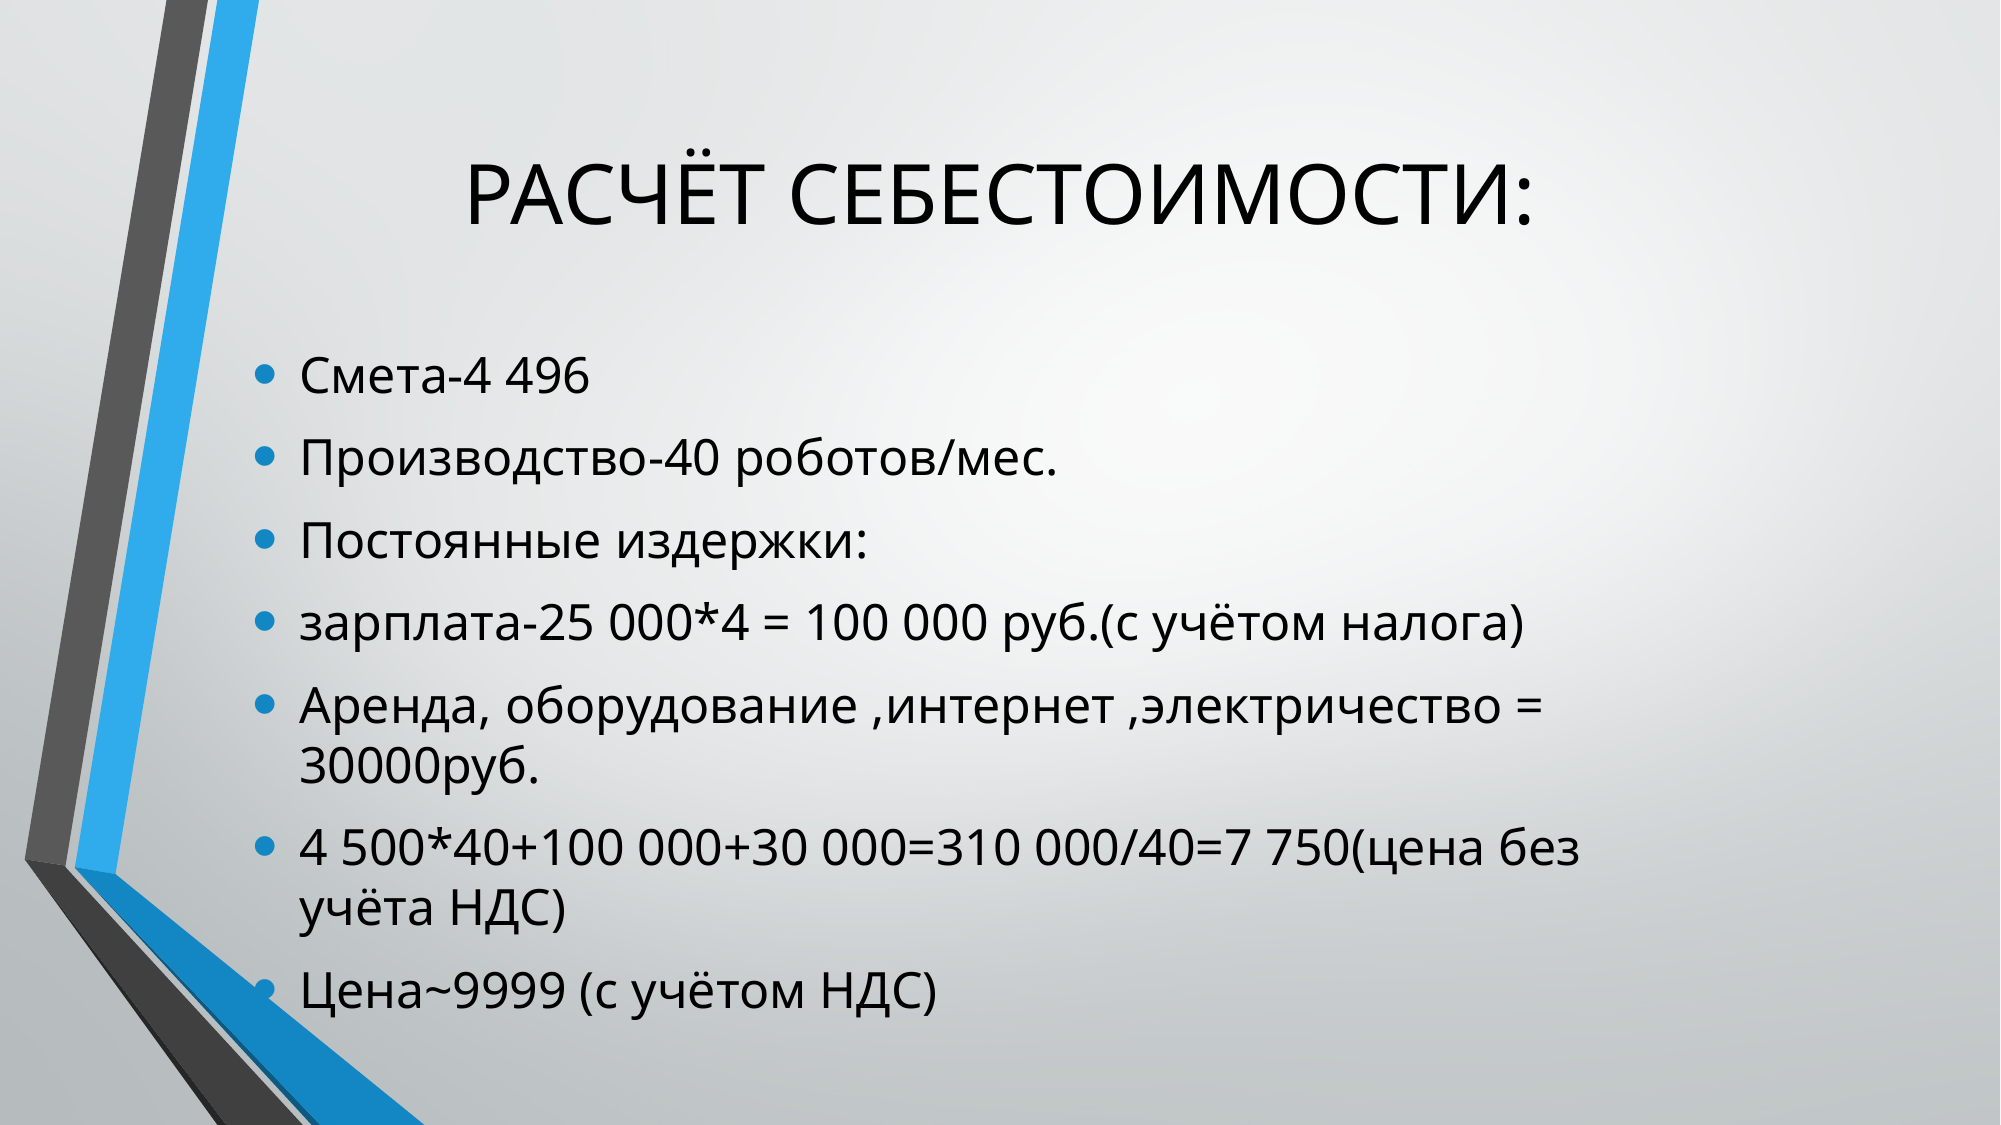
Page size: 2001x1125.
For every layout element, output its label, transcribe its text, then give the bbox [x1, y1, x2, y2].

title РАСЧЁТ СЕБЕСТОИМОСТИ: [187, 101, 1813, 282]
list Смета-4 496 Производство-40 роботов/мес. Постоянные издержки: зарплата-25 000*4 = 100 000 руб.(с учётом налога) Аренда, оборудование ,интернет ,электричество = 30000руб. 4 500*40+100 000+30 000=310 000/40=7 750(цена без учёта НДС) Цена~9999 (c учётом НДС) [237, 335, 1636, 1038]
